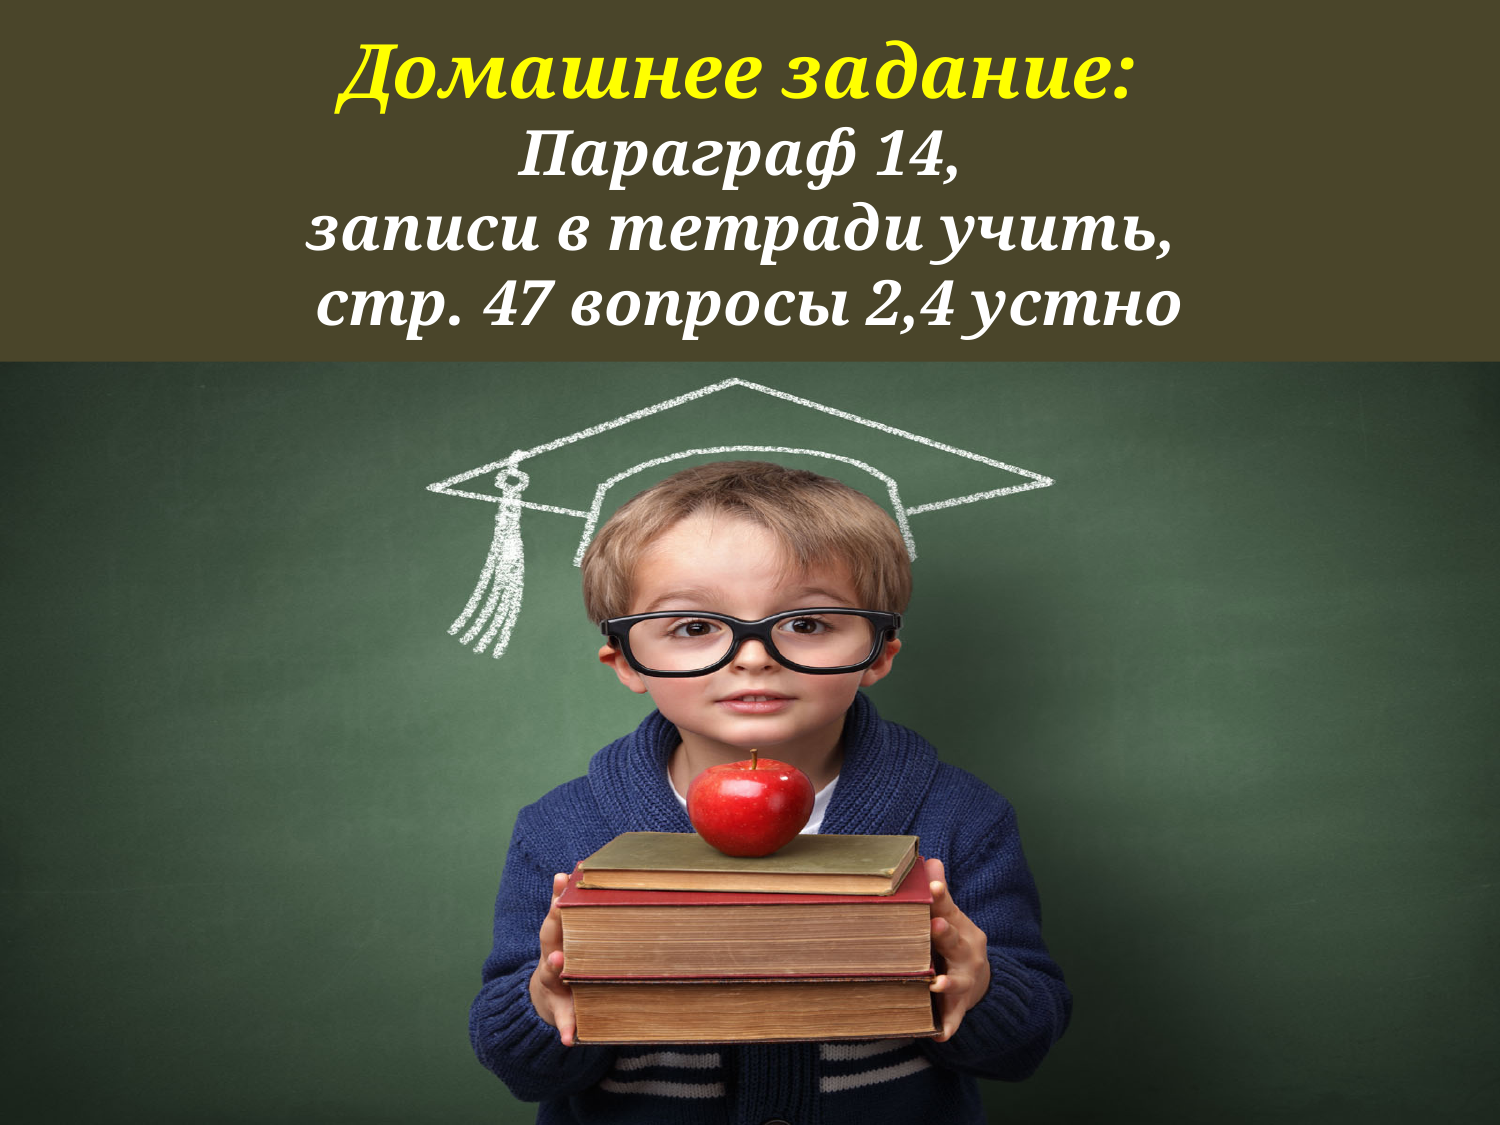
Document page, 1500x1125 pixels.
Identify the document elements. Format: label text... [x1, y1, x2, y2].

picture [0, 290, 1500, 1125]
text_box Домашнее задание: Параграф 14, записи в тетради учить, стр. 47 вопросы 2,4 устно [0, 0, 1500, 290]
